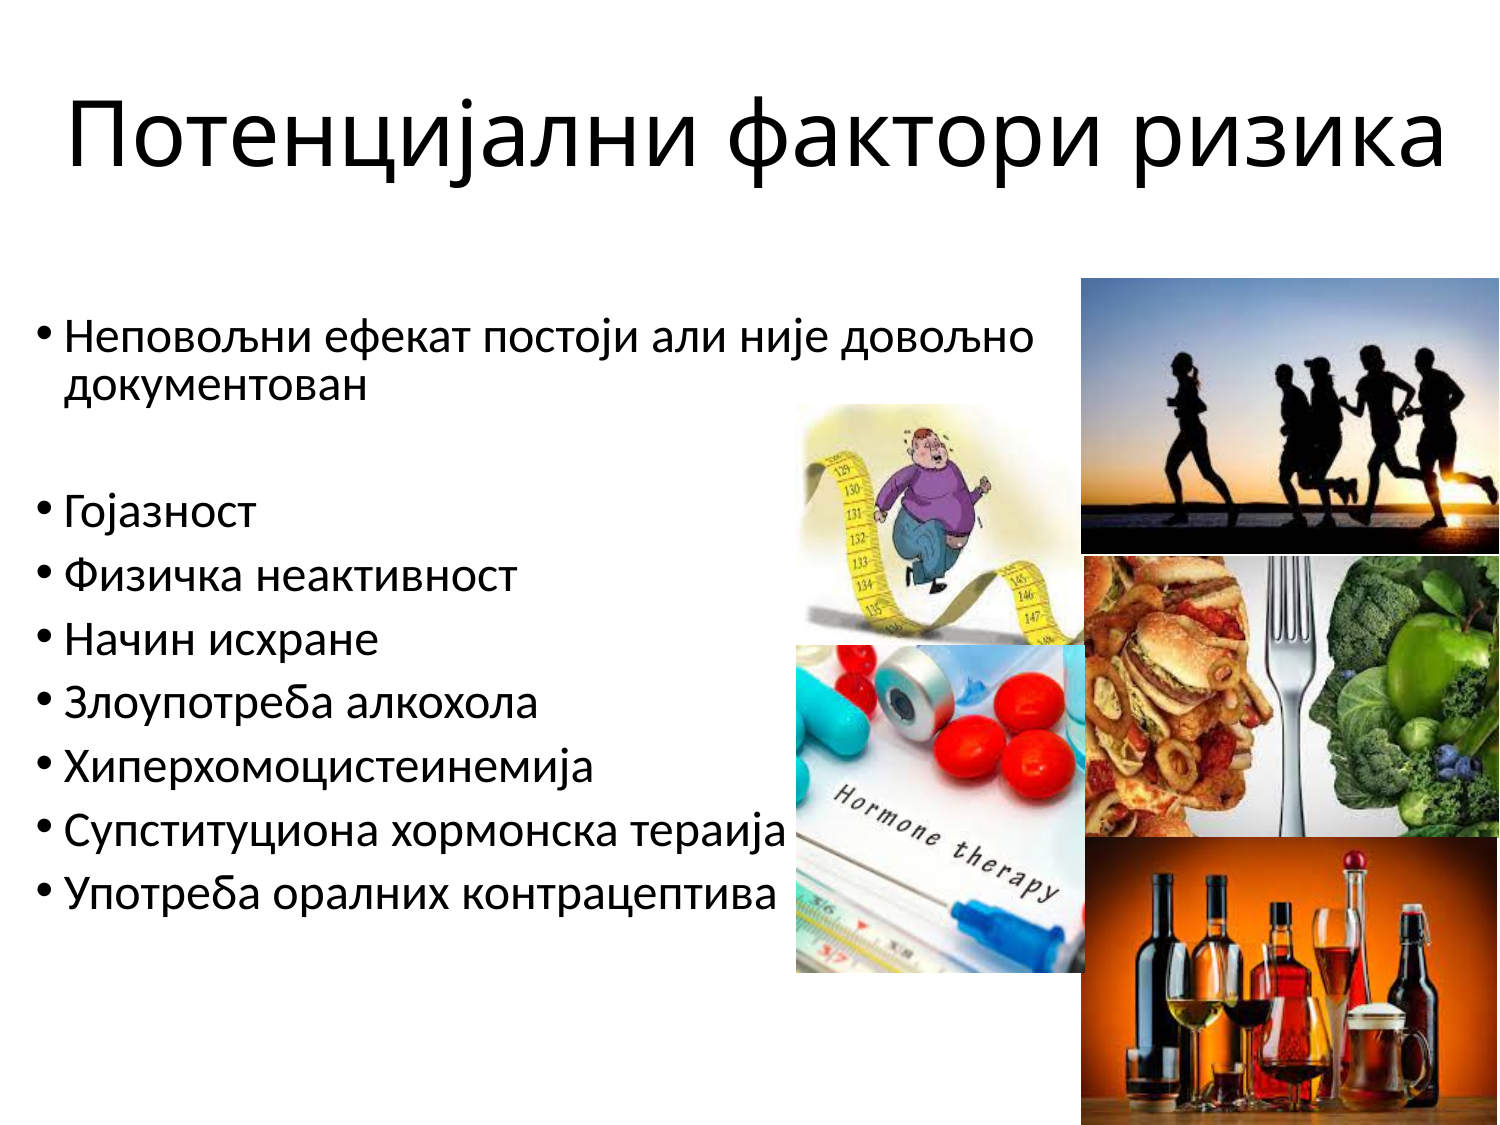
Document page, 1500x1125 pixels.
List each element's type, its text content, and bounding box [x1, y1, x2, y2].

list Неповољни ефекат постоји али није довољно документован Гојазност Физичка неактивност Начин исхране Злоупотреба алкохола Хиперхомоцистеинемија Супституциона хормонска тераија Употреба оралних контрацептива [20, 307, 1080, 1021]
title Потенцијални фактори ризика [49, 19, 1500, 254]
picture [794, 278, 1499, 1125]
